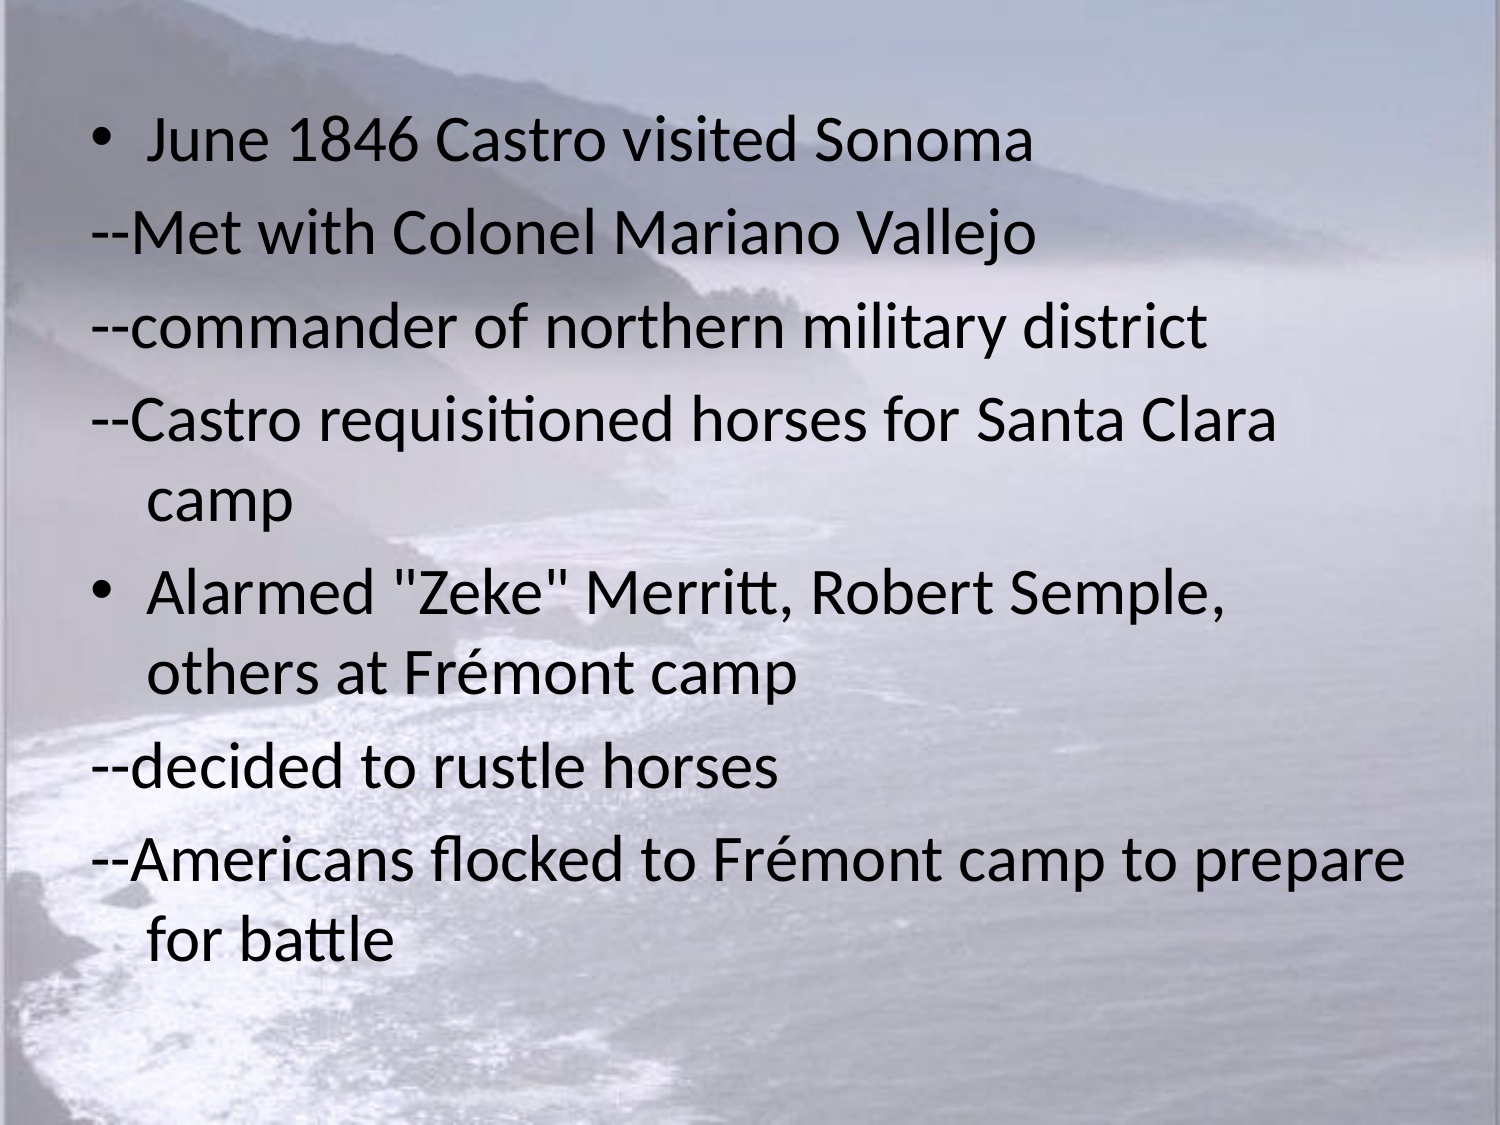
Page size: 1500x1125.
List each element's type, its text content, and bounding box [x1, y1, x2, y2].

list June 1846 Castro visited Sonoma --Met with Colonel Mariano Vallejo --commander of northern military district --Castro requisitioned horses for Santa Clara camp Alarmed "Zeke" Merritt, Robert Semple, others at Frémont camp --decided to rustle horses --Americans flocked to Frémont camp to prepare for battle [75, 87, 1425, 1005]
picture [0, 0, 1500, 1125]
